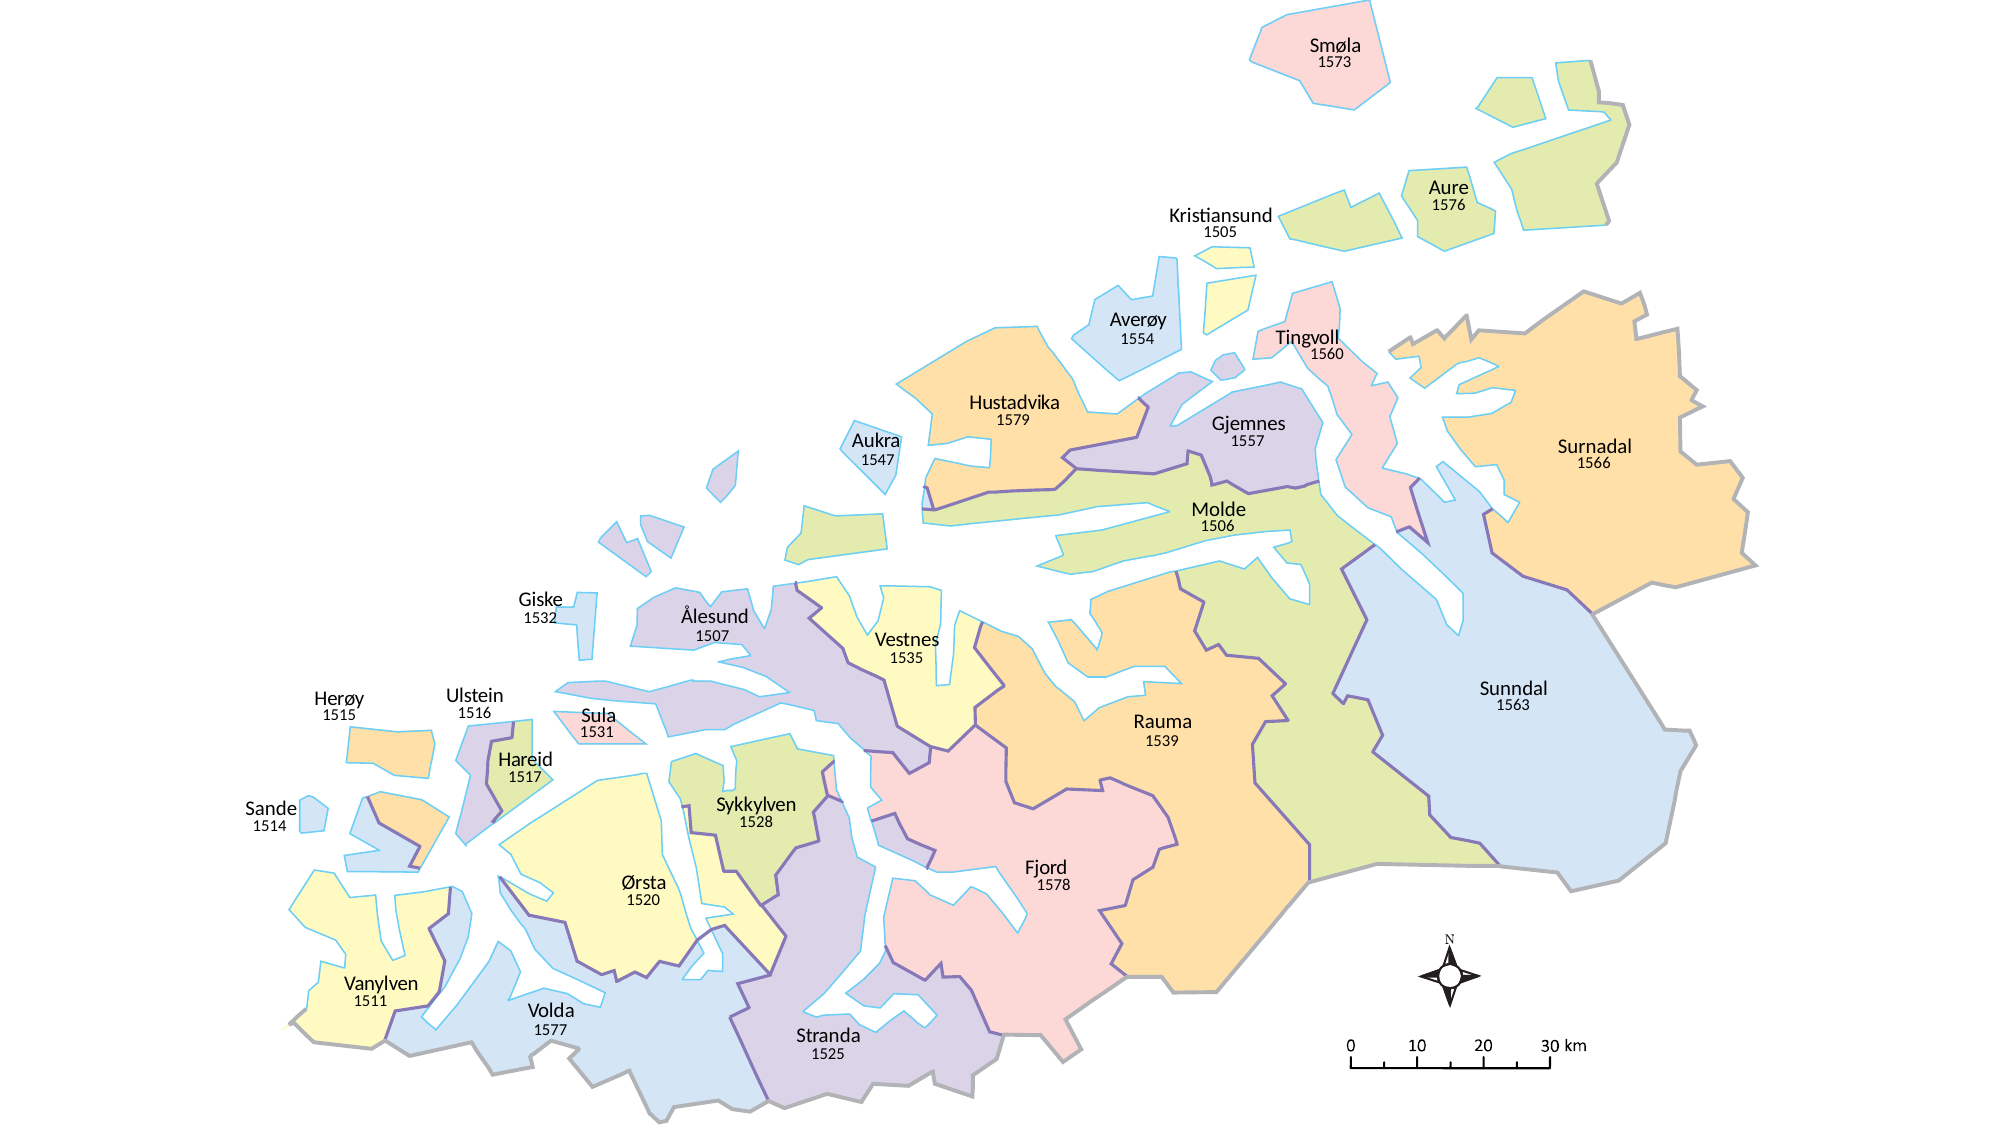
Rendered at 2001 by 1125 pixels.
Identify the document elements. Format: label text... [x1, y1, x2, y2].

text_box 1577 [533, 1022, 568, 1039]
text_box n [364, 969, 374, 995]
text_box [1460, 976, 1479, 983]
text_box [1409, 1039, 1417, 1052]
text_box [1449, 947, 1457, 966]
text_box [1460, 969, 1479, 976]
text_box Rauma [1133, 708, 1193, 734]
text_box [1450, 986, 1457, 1005]
text_box V [527, 996, 538, 1022]
text_box [499, 773, 654, 876]
text_box y [354, 684, 365, 710]
text_box [1565, 1038, 1573, 1052]
text_box [1443, 949, 1450, 966]
text_box 1506 [1200, 521, 1235, 536]
text_box [1494, 125, 1607, 231]
text_box [510, 719, 533, 746]
text_box [1417, 1039, 1426, 1052]
text_box [346, 726, 435, 779]
text_box ø [1146, 305, 1157, 332]
text_box [1484, 1039, 1493, 1052]
text_box anda [818, 1021, 861, 1047]
text_box v [1310, 323, 1318, 349]
text_box 1525 [811, 1047, 846, 1064]
text_box r [812, 1021, 818, 1047]
text_box Gjemnes [1211, 409, 1287, 435]
text_box a [656, 868, 667, 894]
text_box 1557 [1230, 435, 1265, 450]
text_box [851, 420, 871, 426]
text_box v [1120, 305, 1130, 332]
text_box en [397, 969, 419, 995]
text_box [368, 791, 450, 867]
text_box ein [477, 682, 505, 708]
text_box s [642, 868, 649, 894]
text_box 1539 [1144, 734, 1180, 750]
text_box Gis [518, 585, 544, 611]
text_box [1346, 1039, 1355, 1052]
text_box [840, 427, 900, 495]
text_box [1062, 397, 1149, 470]
text_box [1550, 1039, 1560, 1053]
text_box tnes [903, 625, 940, 651]
text_box [896, 326, 1135, 509]
text_box d [1056, 853, 1068, 879]
text_box [1573, 1042, 1586, 1052]
text_box [1445, 934, 1455, 944]
text_box [555, 583, 862, 737]
text_box 1516 [457, 708, 492, 723]
text_box [553, 711, 647, 744]
text_box St [796, 1021, 812, 1047]
text_box [922, 469, 1183, 527]
text_box [1080, 371, 1309, 472]
text_box Sande [245, 794, 298, 820]
text_box v [388, 969, 397, 995]
text_box [1474, 1039, 1483, 1051]
text_box r [1140, 305, 1146, 332]
text_box t [1000, 388, 1006, 414]
text_box [1422, 976, 1440, 983]
text_box s [895, 625, 903, 651]
text_box [1475, 77, 1546, 128]
text_box [1555, 60, 1595, 112]
text_box a [890, 426, 901, 452]
text_box 1554 [1120, 332, 1155, 348]
text_box [496, 772, 553, 822]
text_box [1210, 352, 1245, 381]
text_box [429, 886, 451, 933]
text_box st [463, 682, 477, 708]
text_box e [1130, 305, 1140, 332]
text_box Hu [969, 388, 992, 414]
text_box Au [1428, 173, 1451, 200]
text_box 1514 [252, 820, 287, 835]
text_box t [649, 868, 656, 894]
text_box Fjo [1025, 853, 1049, 879]
text_box Surnadal [1557, 432, 1633, 458]
text_box k [544, 585, 552, 611]
text_box 1531 [580, 721, 615, 742]
text_box e [885, 625, 895, 651]
text_box k [1040, 388, 1050, 414]
text_box [1541, 1039, 1549, 1053]
text_box Ting [1275, 323, 1310, 349]
text_box [486, 721, 514, 823]
text_box 1560 [1310, 342, 1345, 363]
text_box [1249, 0, 1391, 110]
text_box r [1451, 173, 1458, 200]
text_box Sunndal [1479, 674, 1549, 700]
text_box Smøla [1309, 31, 1362, 57]
text_box [1421, 969, 1440, 977]
text_box He [314, 684, 337, 710]
text_box [934, 469, 1076, 510]
text_box [1203, 275, 1256, 335]
text_box [455, 721, 513, 846]
text_box Auk [851, 426, 883, 452]
text_box [1296, 344, 1366, 387]
text_box [289, 870, 391, 1008]
text_box [1079, 451, 1205, 475]
text_box Sula [581, 701, 617, 727]
text_box [874, 585, 942, 625]
text_box [797, 576, 889, 668]
text_box s [1191, 201, 1199, 227]
text_box 1528 [739, 816, 774, 831]
text_box [640, 515, 685, 559]
text_box 1515 [322, 710, 357, 724]
text_box [1439, 965, 1461, 988]
text_box r [883, 426, 890, 452]
text_box [1055, 531, 1091, 550]
text_box 1535 [889, 651, 924, 668]
text_box [706, 451, 739, 503]
text_box tiansund [1199, 201, 1274, 227]
text_box [795, 582, 866, 670]
text_box A [1109, 305, 1120, 332]
text_box [367, 796, 421, 869]
text_box 1566 [1576, 458, 1612, 473]
text_box 1576 [1431, 200, 1466, 214]
text_box e [552, 585, 564, 611]
text_box olda [538, 996, 576, 1022]
text_box Ul [445, 682, 463, 708]
text_box e [1458, 173, 1469, 200]
text_box Ålesund [681, 602, 750, 628]
text_box 1511 [353, 995, 388, 1010]
text_box V [344, 969, 354, 995]
text_box en [775, 790, 797, 816]
text_box 1505 [1203, 227, 1238, 241]
text_box advi [1006, 388, 1040, 414]
text_box [1071, 256, 1182, 381]
text_box 1573 [1317, 57, 1352, 71]
text_box [1443, 986, 1450, 1005]
text_box r [635, 868, 642, 894]
text_box [299, 795, 329, 834]
text_box [1401, 167, 1496, 252]
text_box [1280, 281, 1341, 323]
text_box [668, 753, 713, 786]
text_box [784, 505, 888, 565]
text_box [1278, 190, 1403, 252]
text_box Ø [621, 868, 635, 894]
text_box [394, 886, 450, 949]
text_box 1520 [626, 894, 661, 909]
text_box [344, 796, 420, 873]
text_box r [337, 684, 344, 710]
text_box [433, 886, 470, 931]
text_box [498, 876, 506, 891]
text_box r [520, 746, 527, 772]
text_box s [992, 388, 1000, 414]
text_box ø [344, 684, 354, 710]
text_box a [1050, 388, 1061, 414]
text_box oll [1318, 323, 1340, 349]
text_box r [1049, 853, 1056, 879]
text_box 1563 [1495, 700, 1531, 715]
text_box K [1169, 201, 1179, 227]
text_box ri [1179, 201, 1191, 227]
text_box [1252, 325, 1283, 360]
text_box a [354, 969, 364, 995]
text_box eid [527, 746, 554, 772]
text_box 1579 [995, 414, 1031, 430]
text_box [499, 876, 515, 886]
text_box y [1157, 305, 1168, 332]
text_box 1532 [523, 611, 558, 628]
text_box 1517 [508, 772, 543, 786]
text_box [1194, 246, 1255, 269]
text_box v [766, 790, 775, 816]
text_box [240, 0, 1760, 1125]
text_box V [874, 625, 885, 651]
text_box 1578 [1036, 874, 1071, 895]
text_box [923, 486, 935, 511]
text_box [279, 1018, 313, 1043]
text_box [289, 291, 1756, 1123]
text_box [598, 521, 652, 577]
text_box S [716, 790, 724, 816]
text_box [730, 744, 740, 750]
text_box yl [374, 969, 388, 995]
text_box ykkyl [724, 790, 766, 816]
text_box [558, 592, 598, 661]
text_box 1507 [695, 628, 730, 645]
text_box [1590, 60, 1630, 225]
text_box Ha [498, 746, 520, 772]
text_box 1547 [860, 452, 896, 469]
text_box Molde [1191, 495, 1247, 521]
